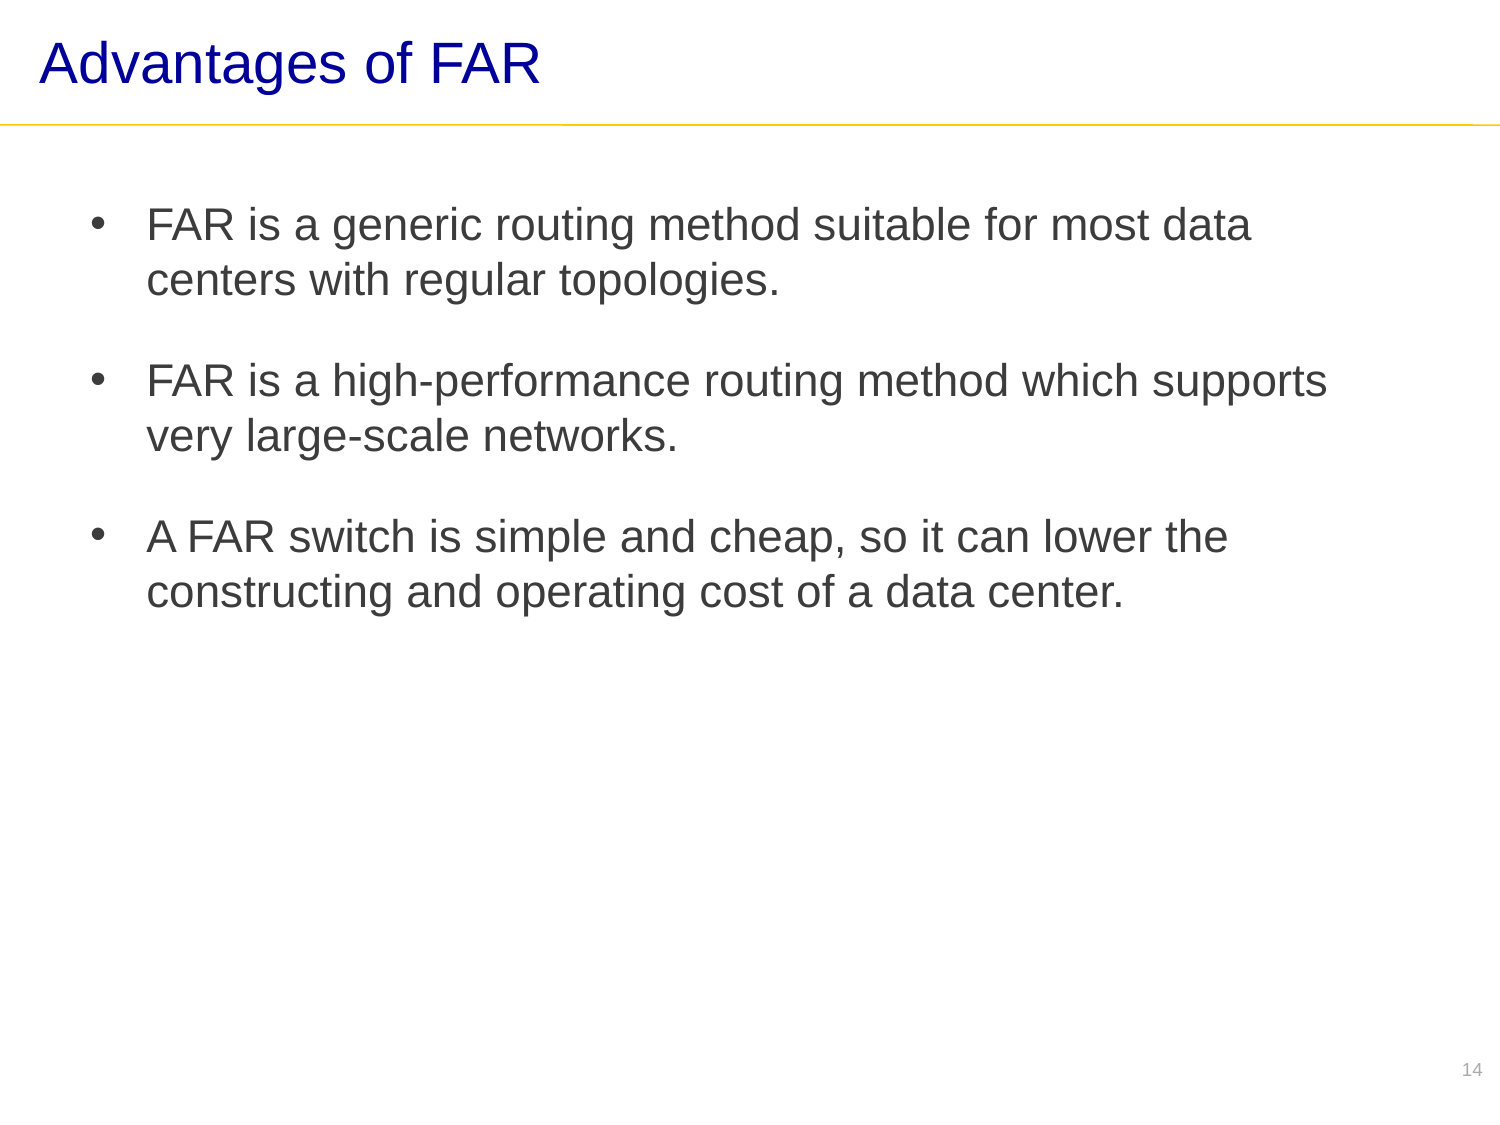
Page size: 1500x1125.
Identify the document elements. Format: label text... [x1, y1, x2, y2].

slide_number 14 [1446, 1049, 1500, 1088]
title Advantages of FAR [24, 23, 1288, 106]
list FAR is a generic routing method suitable for most data centers with regular topologies. FAR is a high-performance routing method which supports very large-scale networks. A FAR switch is simple and cheap, so it can lower the constructing and operating cost of a data center. [75, 187, 1425, 1050]
